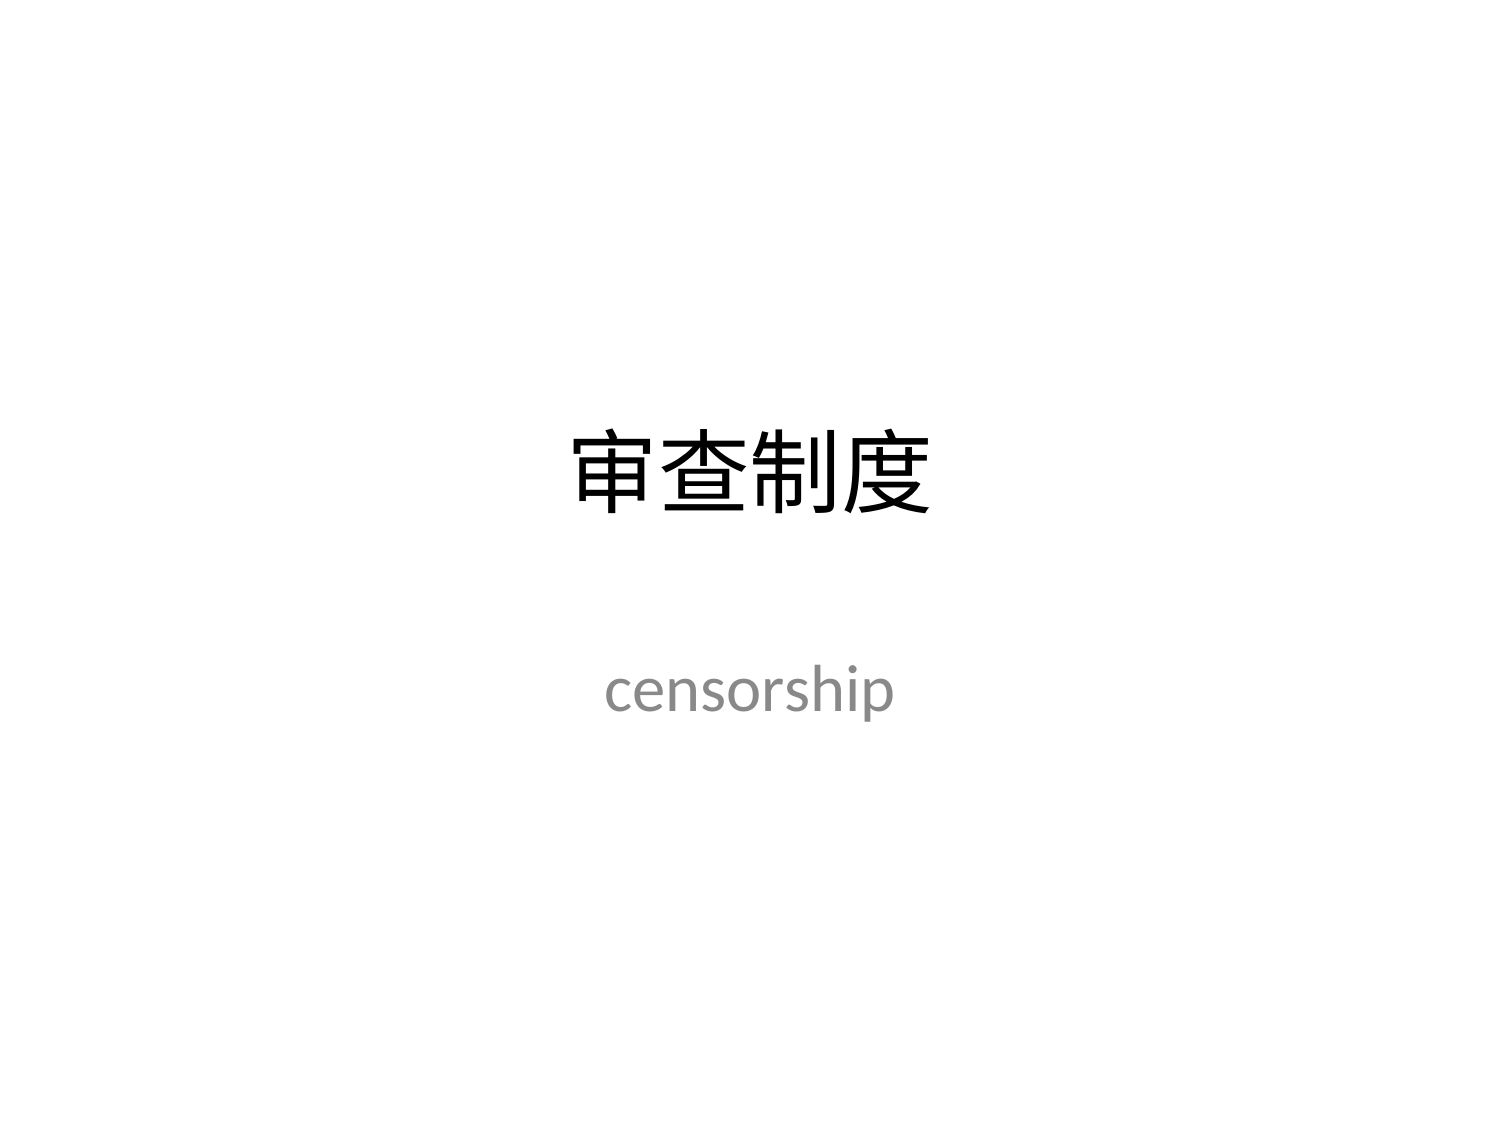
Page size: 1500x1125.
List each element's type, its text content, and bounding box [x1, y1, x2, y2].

subtitle censorship [224, 637, 1276, 926]
title 审查制度 [112, 349, 1388, 591]
